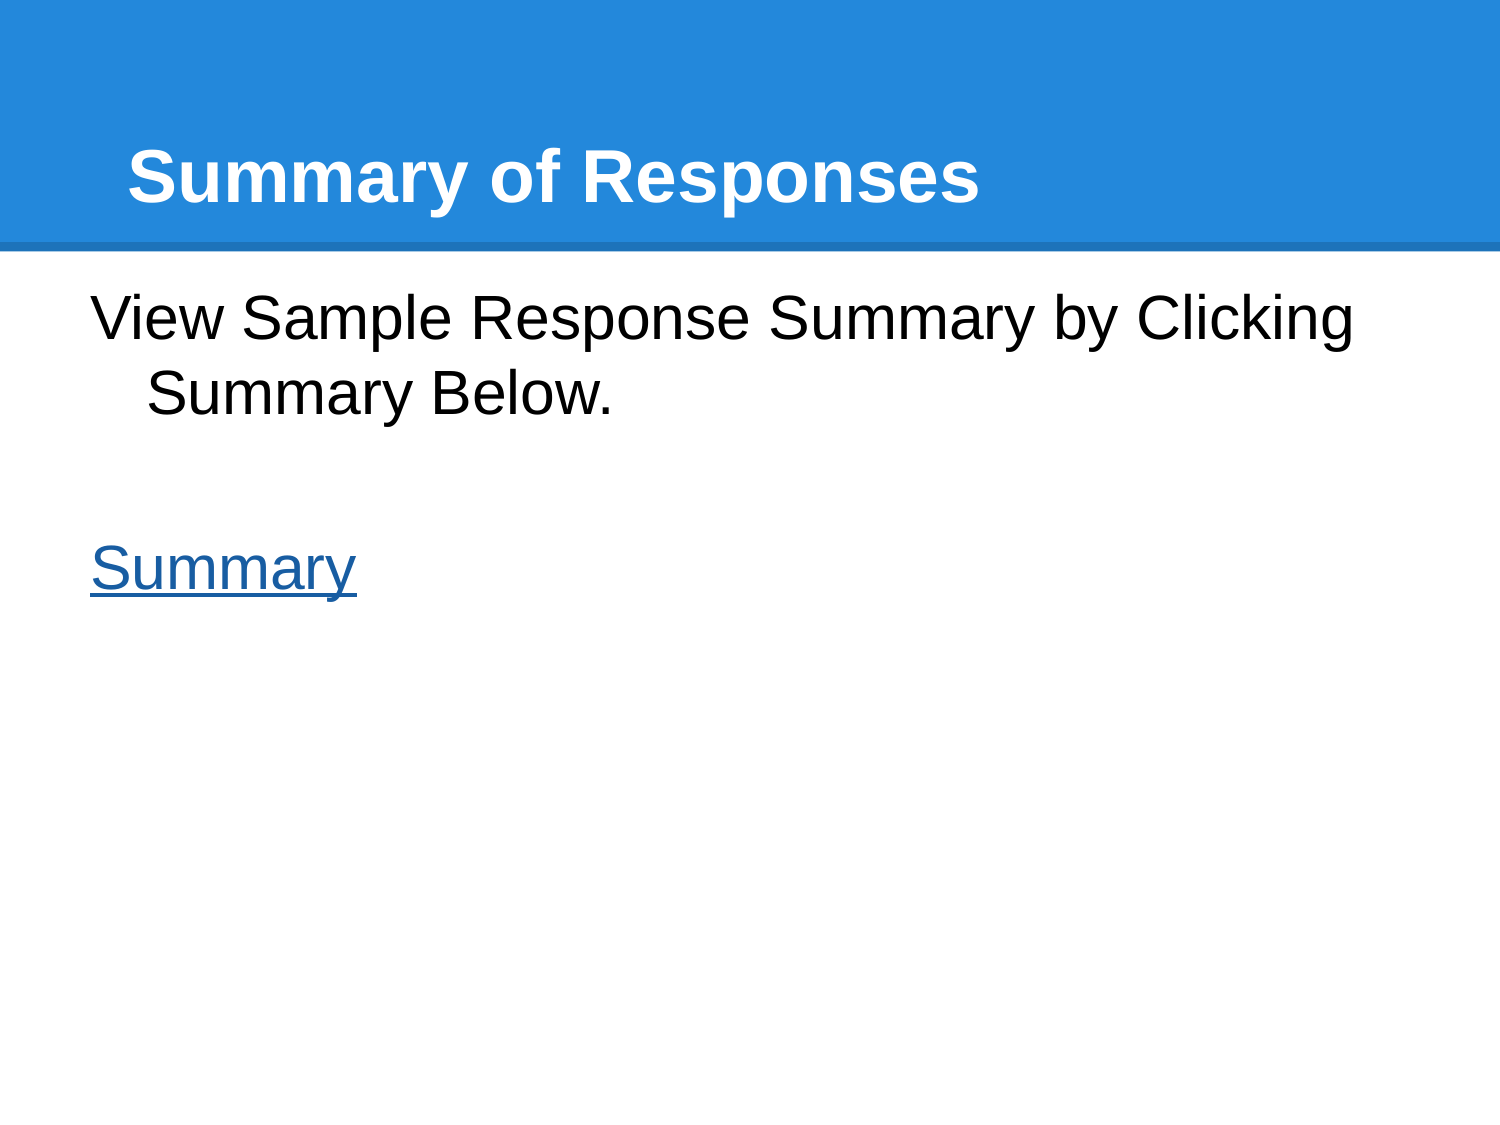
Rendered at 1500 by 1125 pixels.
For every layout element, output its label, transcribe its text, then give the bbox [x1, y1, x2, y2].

list View Sample Response Summary by Clicking Summary Below. Summary [75, 262, 1425, 931]
title Summary of Responses [75, 14, 1425, 233]
